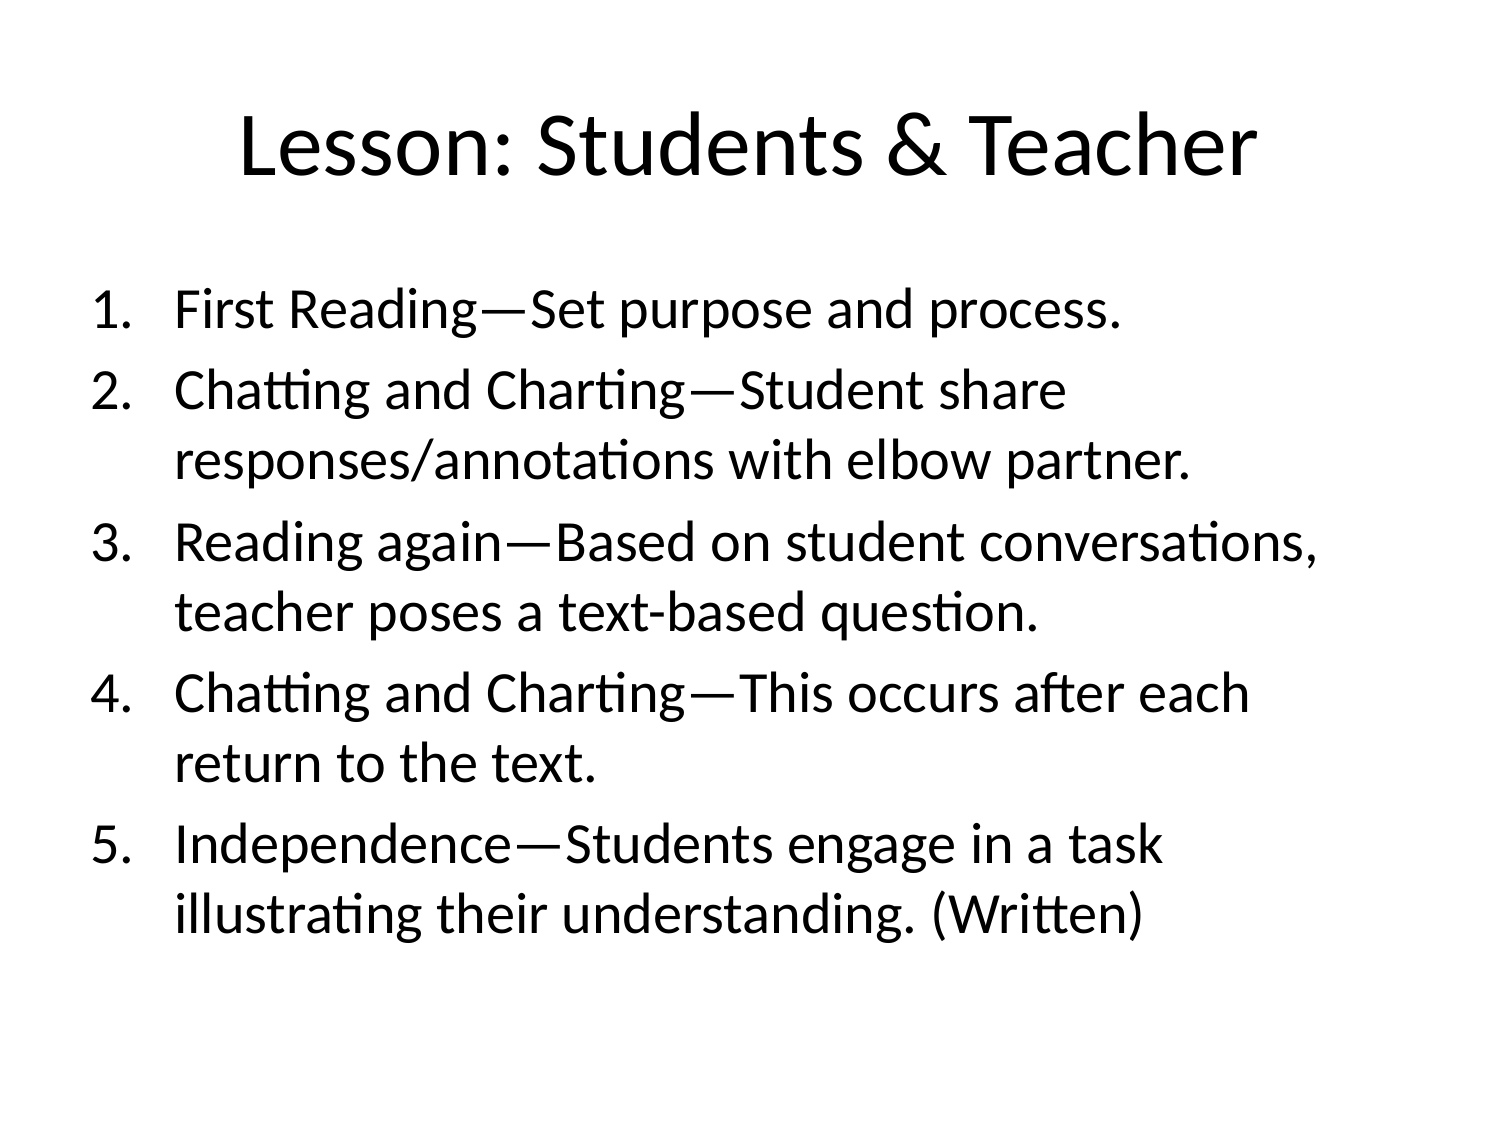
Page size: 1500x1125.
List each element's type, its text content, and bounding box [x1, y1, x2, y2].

list First Reading—Set purpose and process. Chatting and Charting—Student share responses/annotations with elbow partner. Reading again—Based on student conversations, teacher poses a text-based question. Chatting and Charting—This occurs after each return to the text. Independence—Students engage in a task illustrating their understanding. (Written) [75, 262, 1425, 1005]
title Lesson: Students & Teacher [75, 45, 1425, 233]
